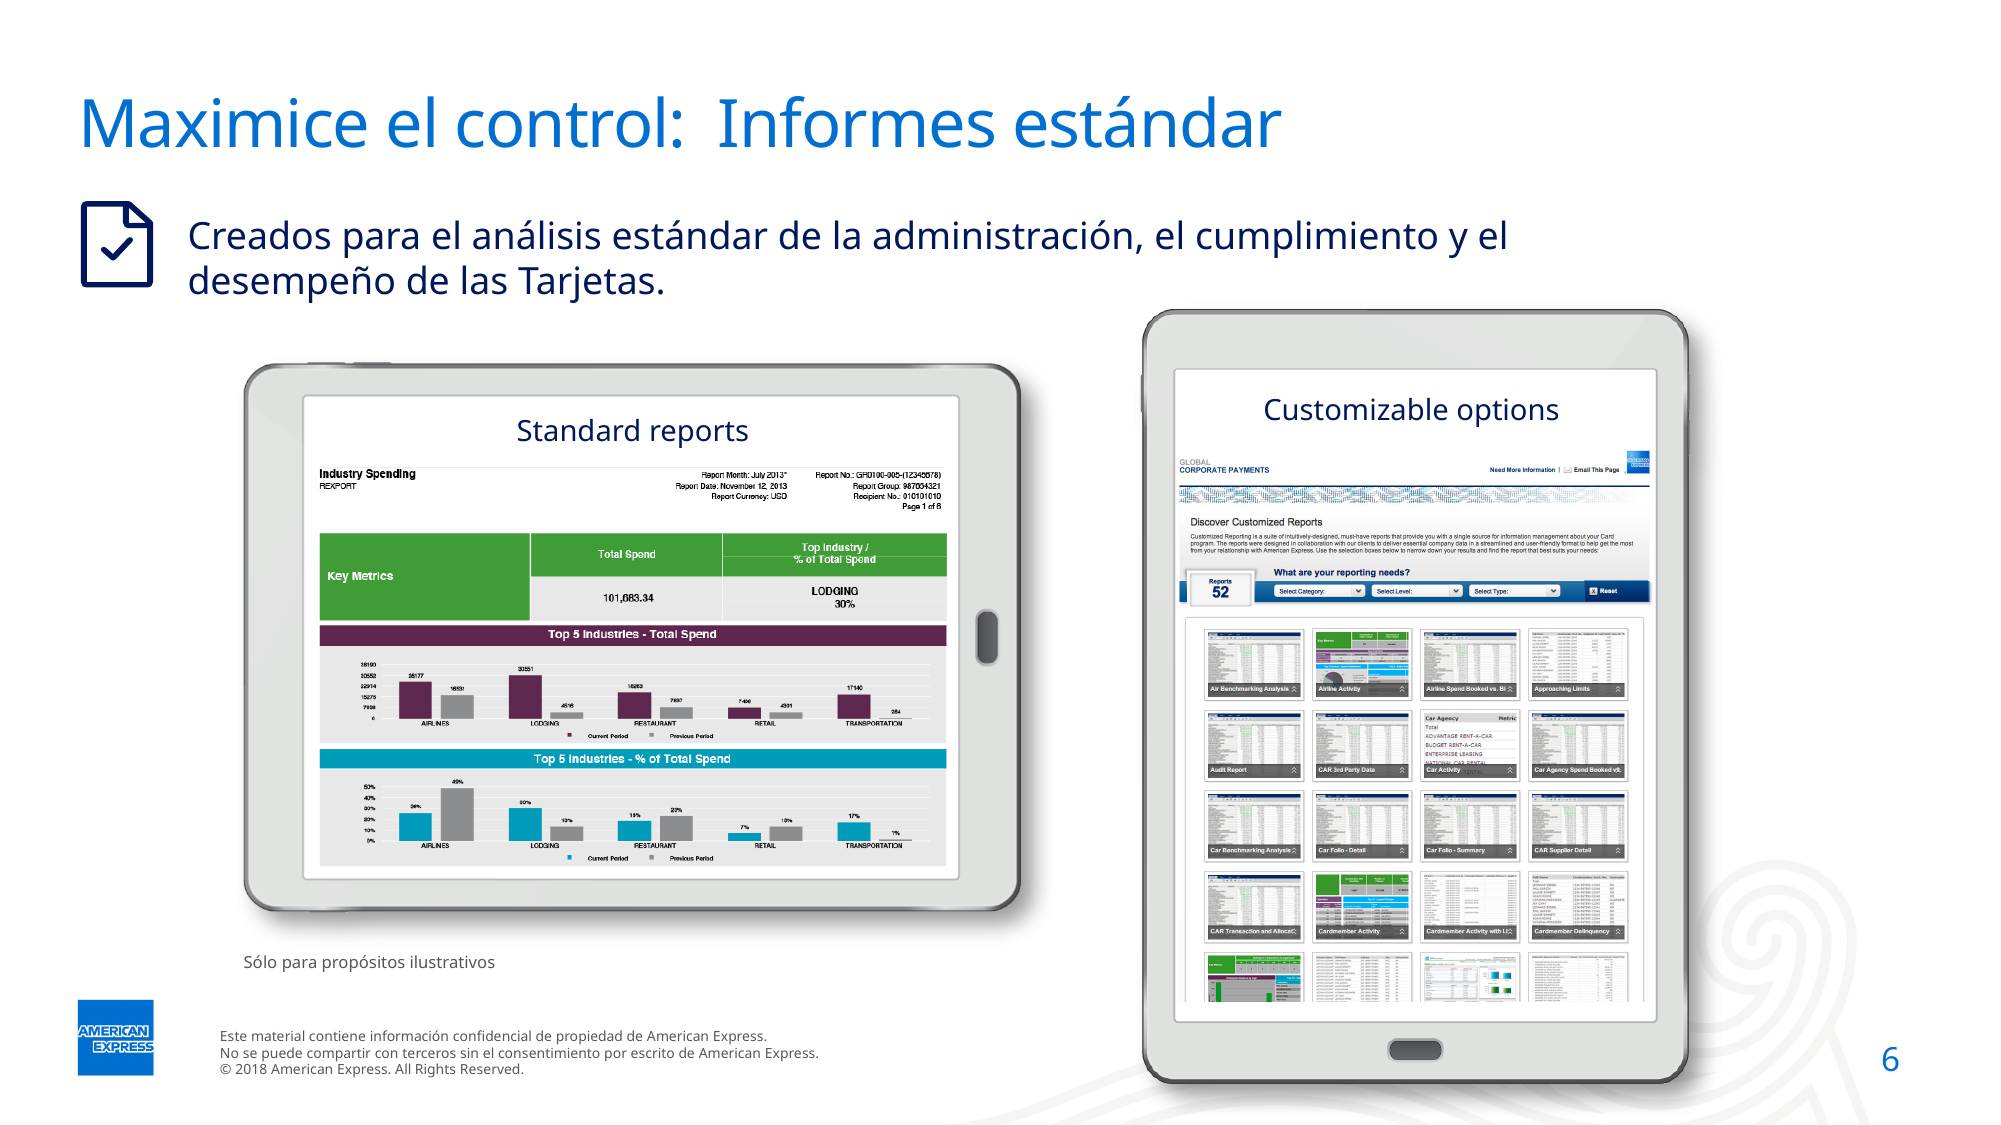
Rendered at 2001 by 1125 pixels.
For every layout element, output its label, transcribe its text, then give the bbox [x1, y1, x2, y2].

text_box Creados para el análisis estándar de la administración, el cumplimiento y el desempeño de las Tarjetas. [187, 211, 1723, 310]
picture [65, 987, 166, 1088]
title Maximice el control: Informes estándar [78, 90, 1879, 182]
text_box Sólo para propósitos ilustrativos [243, 951, 587, 977]
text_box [1140, 309, 1690, 1084]
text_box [243, 361, 1021, 913]
slide_number 6 [1800, 1033, 1900, 1084]
text_box [80, 200, 154, 289]
